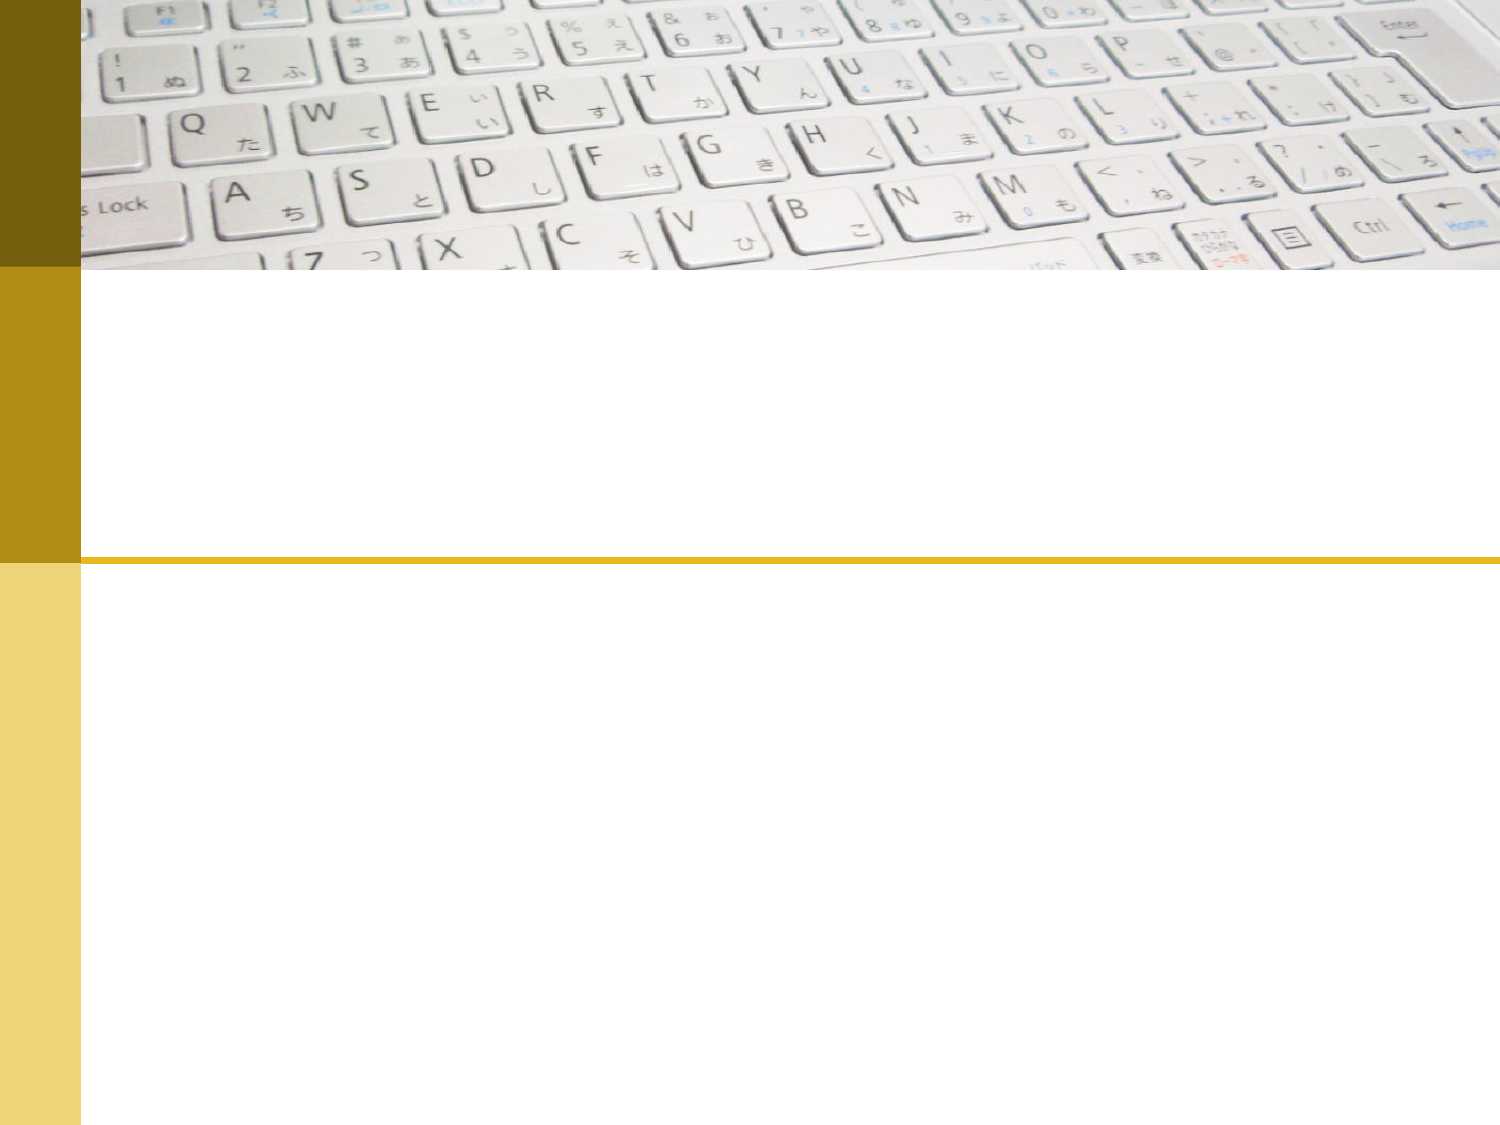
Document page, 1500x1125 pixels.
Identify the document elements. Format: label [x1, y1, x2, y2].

picture [81, 0, 1500, 271]
